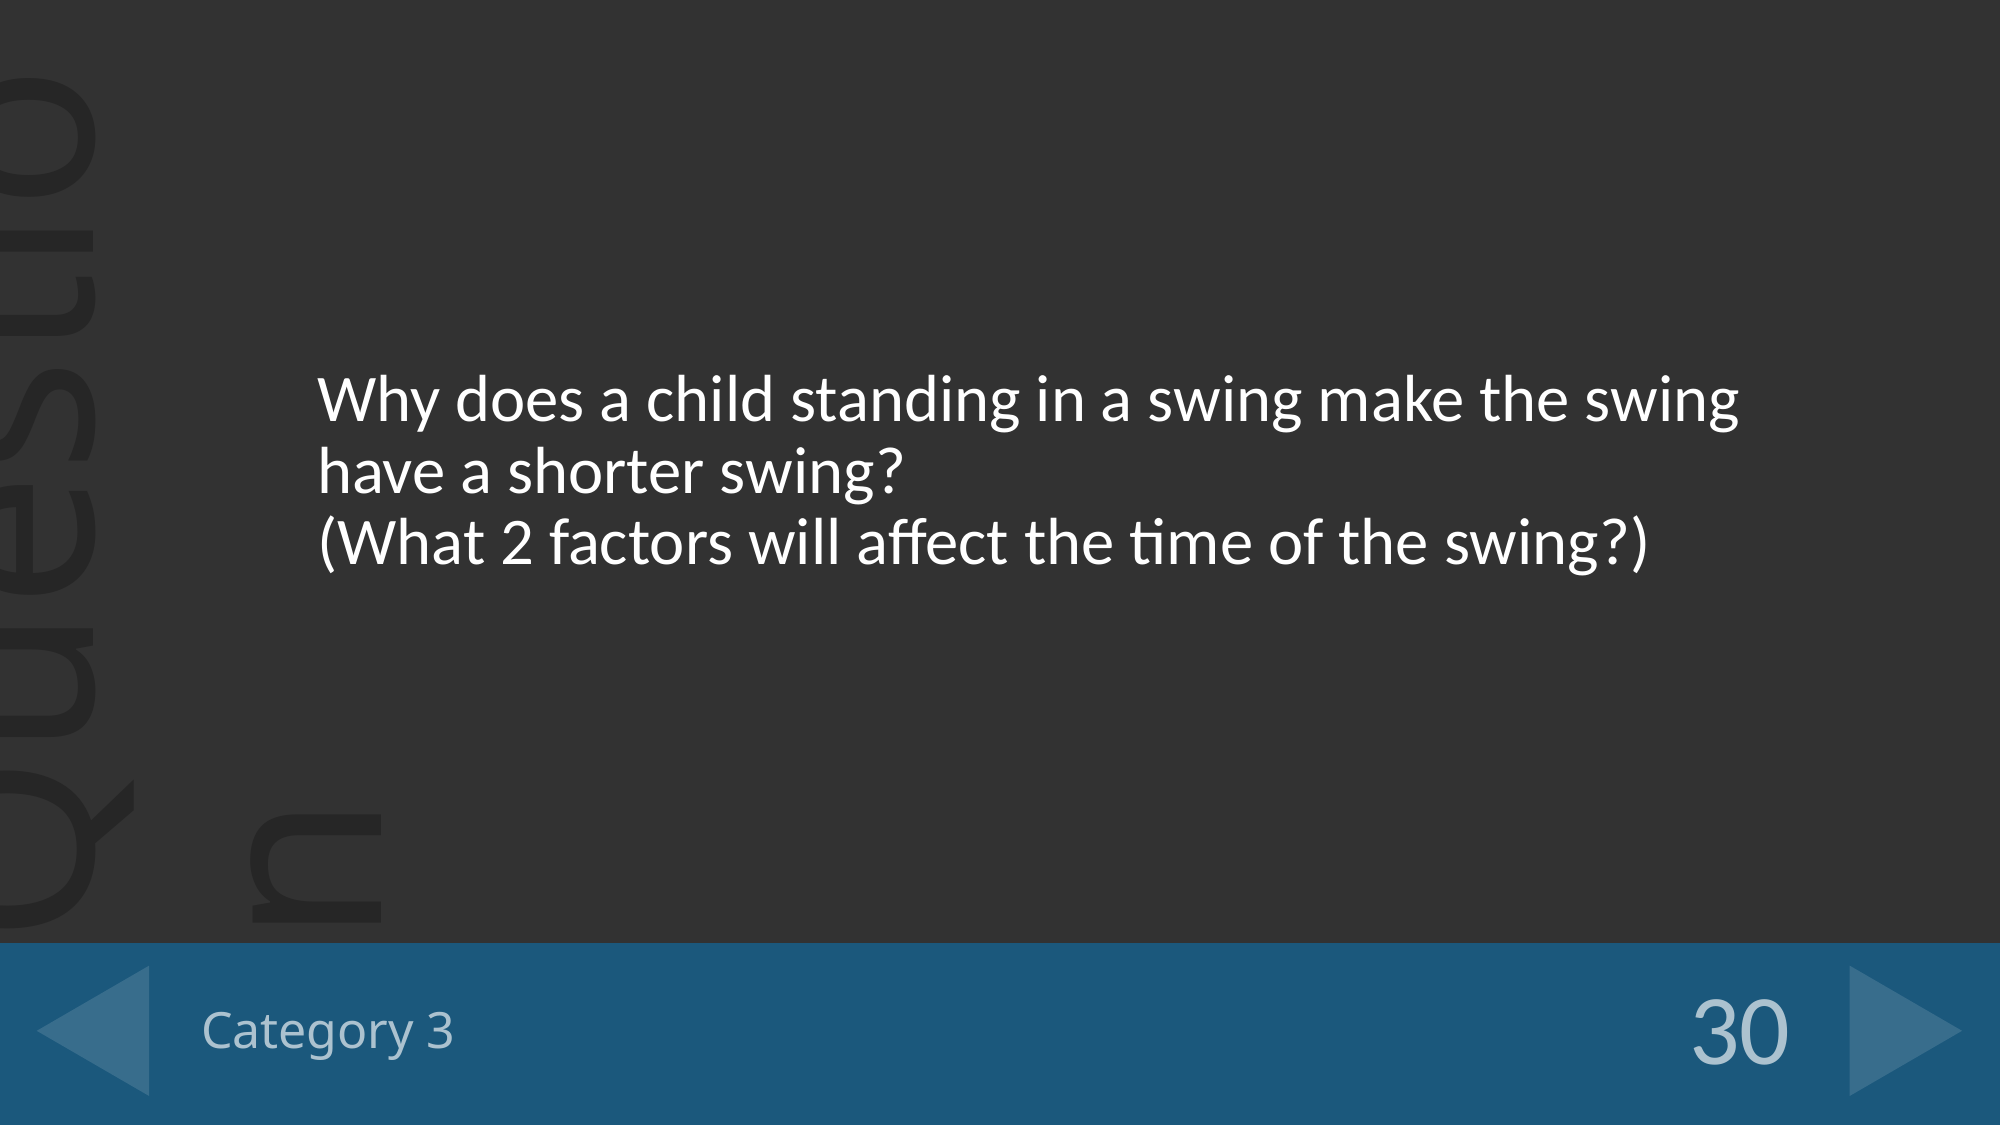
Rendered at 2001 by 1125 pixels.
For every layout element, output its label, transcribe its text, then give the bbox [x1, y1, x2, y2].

list Why does a child standing in a swing make the swing have a shorter swing? (What 2 factors will affect the time of the swing?) [302, 307, 1760, 636]
title Category 3 [185, 967, 1494, 1097]
list 30 [1494, 967, 1806, 1097]
